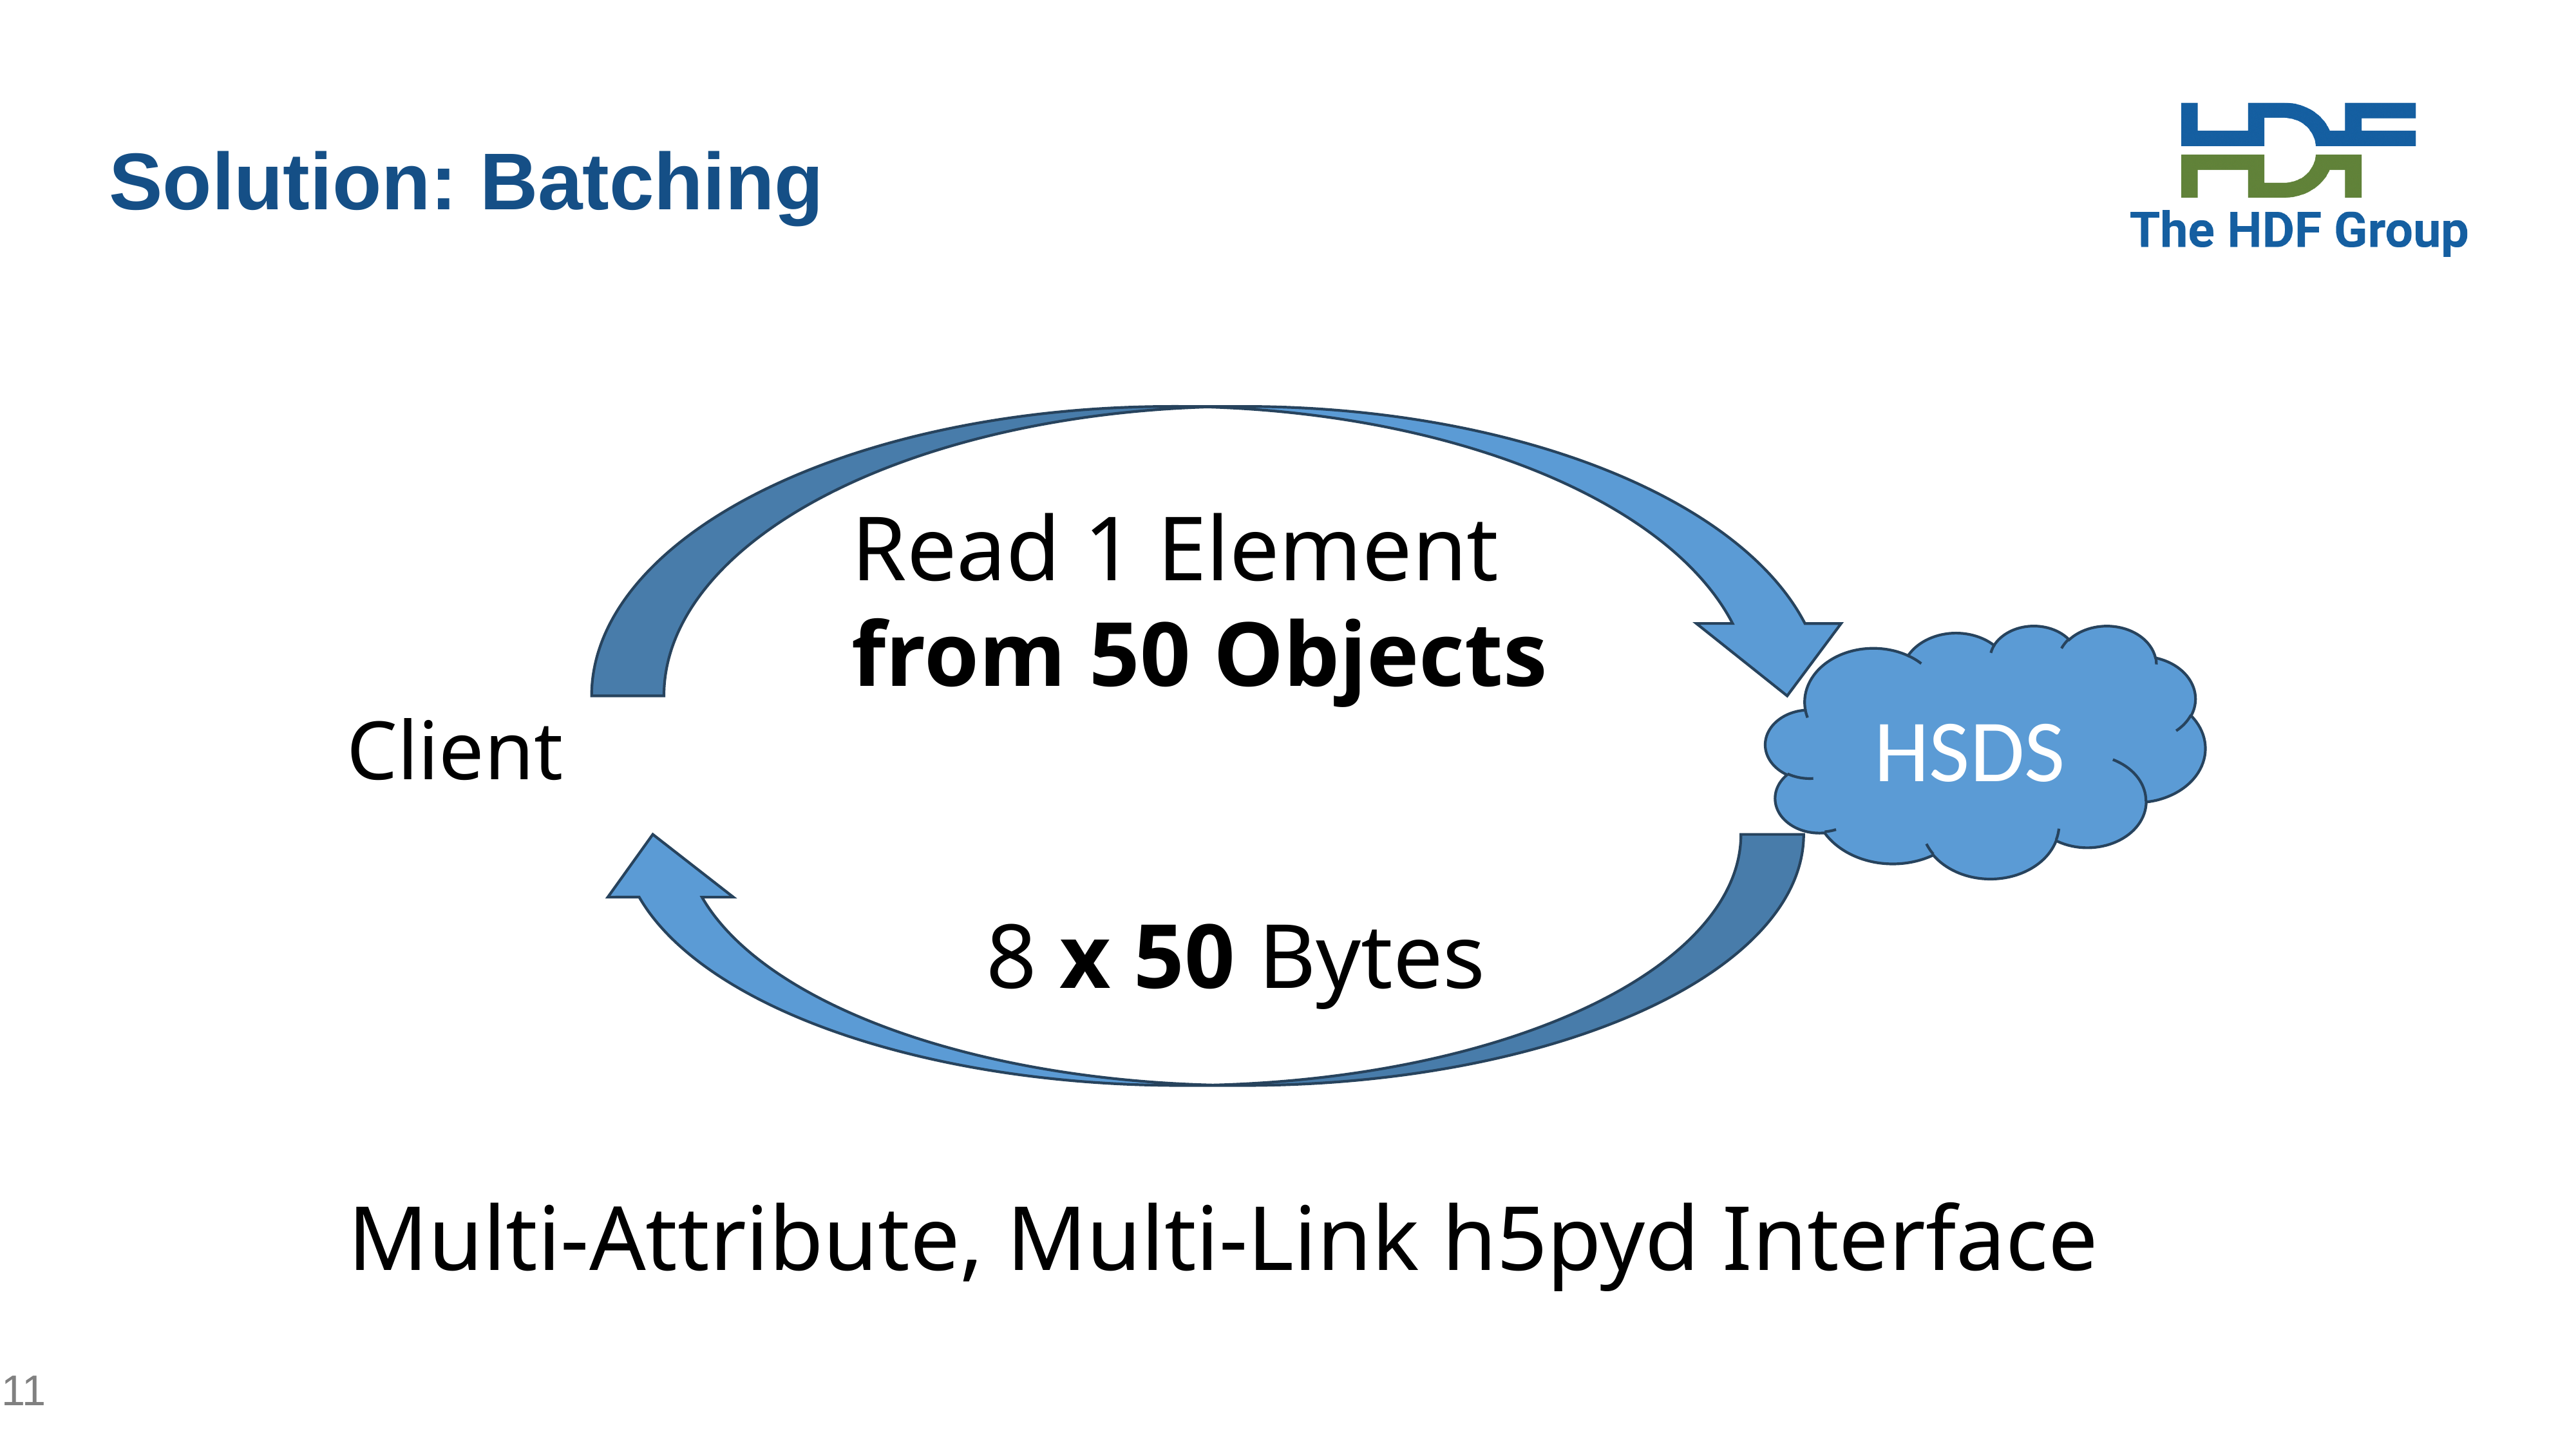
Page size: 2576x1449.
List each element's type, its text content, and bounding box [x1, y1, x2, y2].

title Solution: Batching [104, 145, 1906, 222]
text_box [605, 832, 1645, 1087]
text_box HSDS [1763, 625, 2207, 881]
text_box Multi-Attribute, Multi-Link h5pyd Interface [338, 1177, 2394, 1293]
text_box 8 x 50 Bytes [976, 895, 1850, 1011]
text_box Client [337, 694, 849, 800]
picture [2112, 98, 2485, 263]
text_box [590, 404, 1648, 694]
text_box [1723, 833, 1805, 895]
text_box Read 1 Element from 50 Objects [842, 487, 1929, 709]
